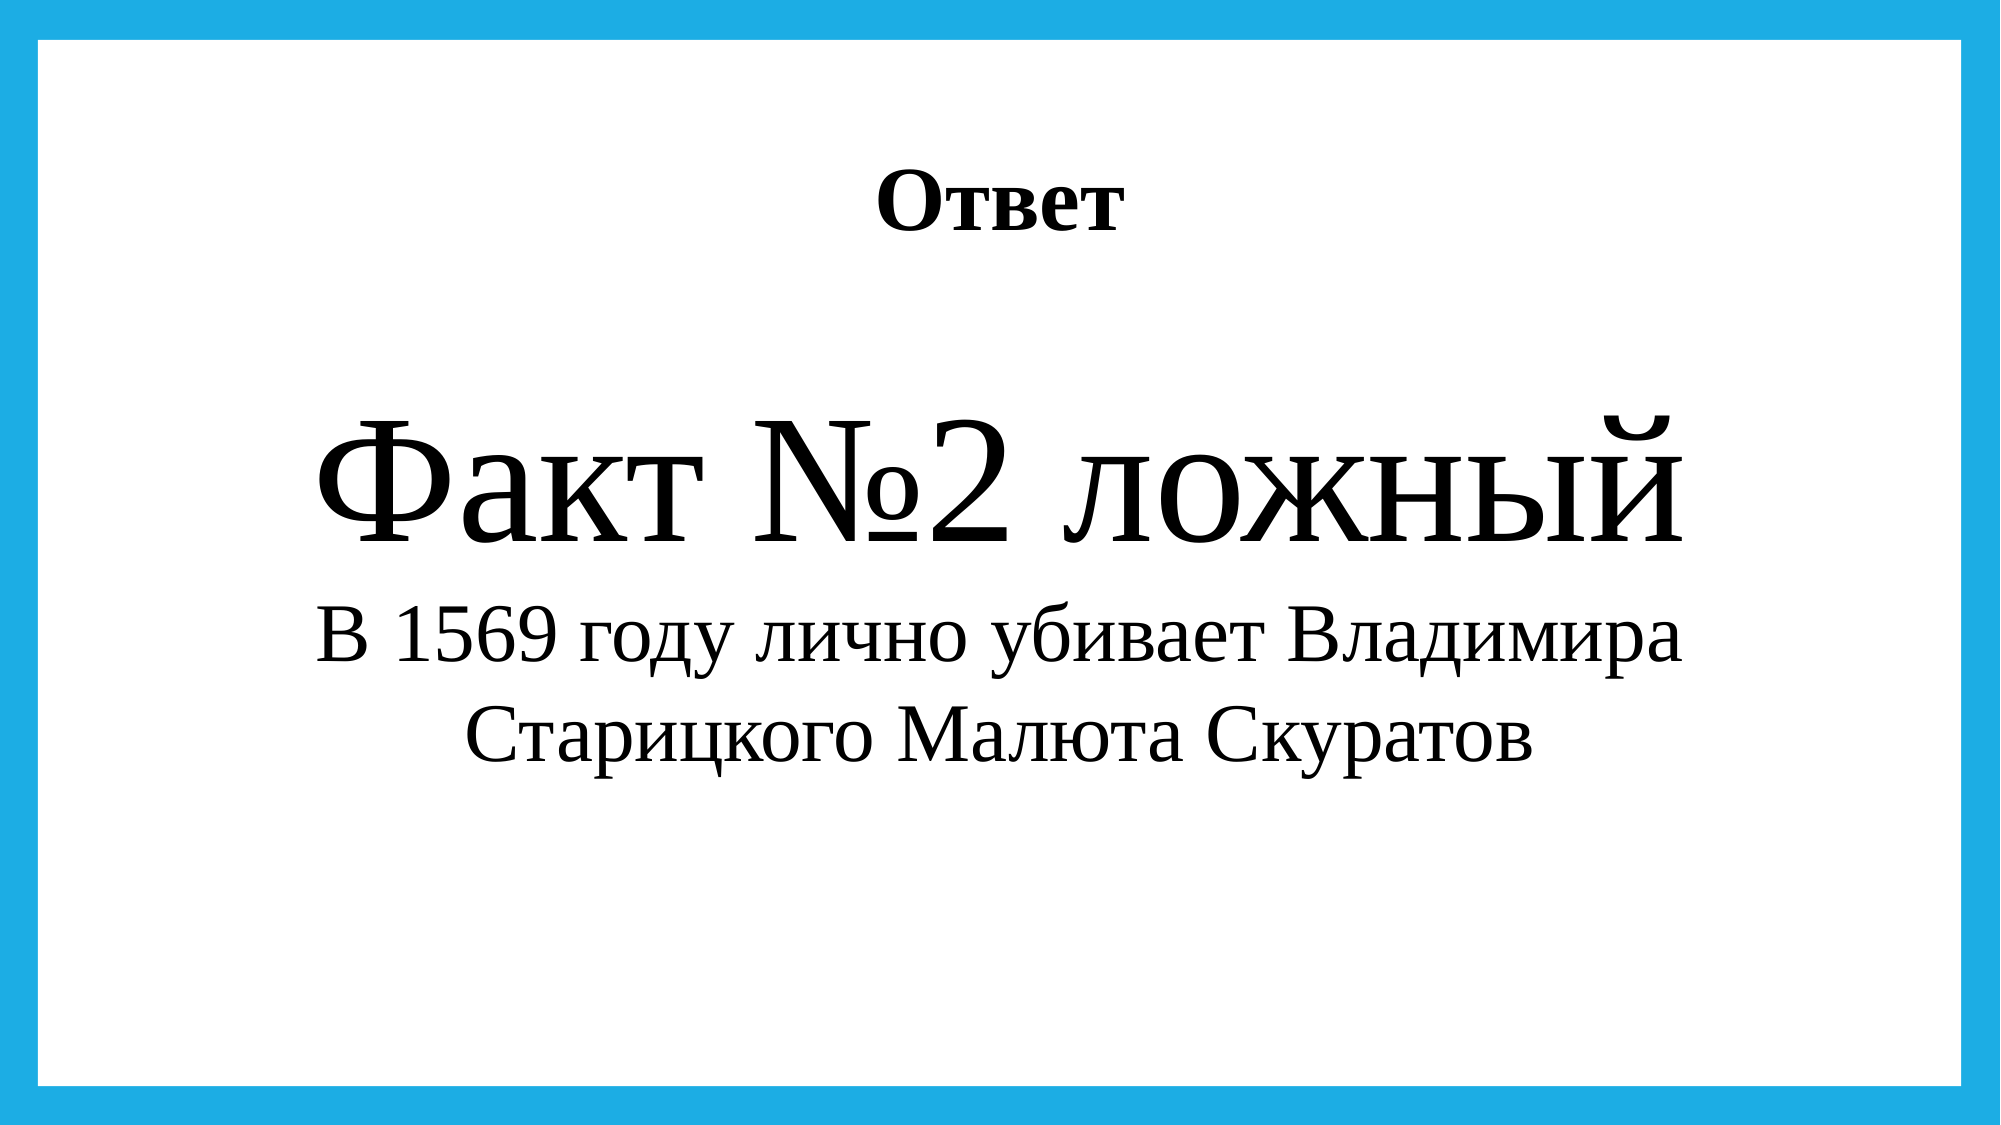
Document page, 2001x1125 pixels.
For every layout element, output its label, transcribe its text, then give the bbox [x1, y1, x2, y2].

text_box Ответ Факт №2 ложный В 1569 году лично убивает Владимира Старицкого Малюта Скуратов [209, 131, 1791, 786]
